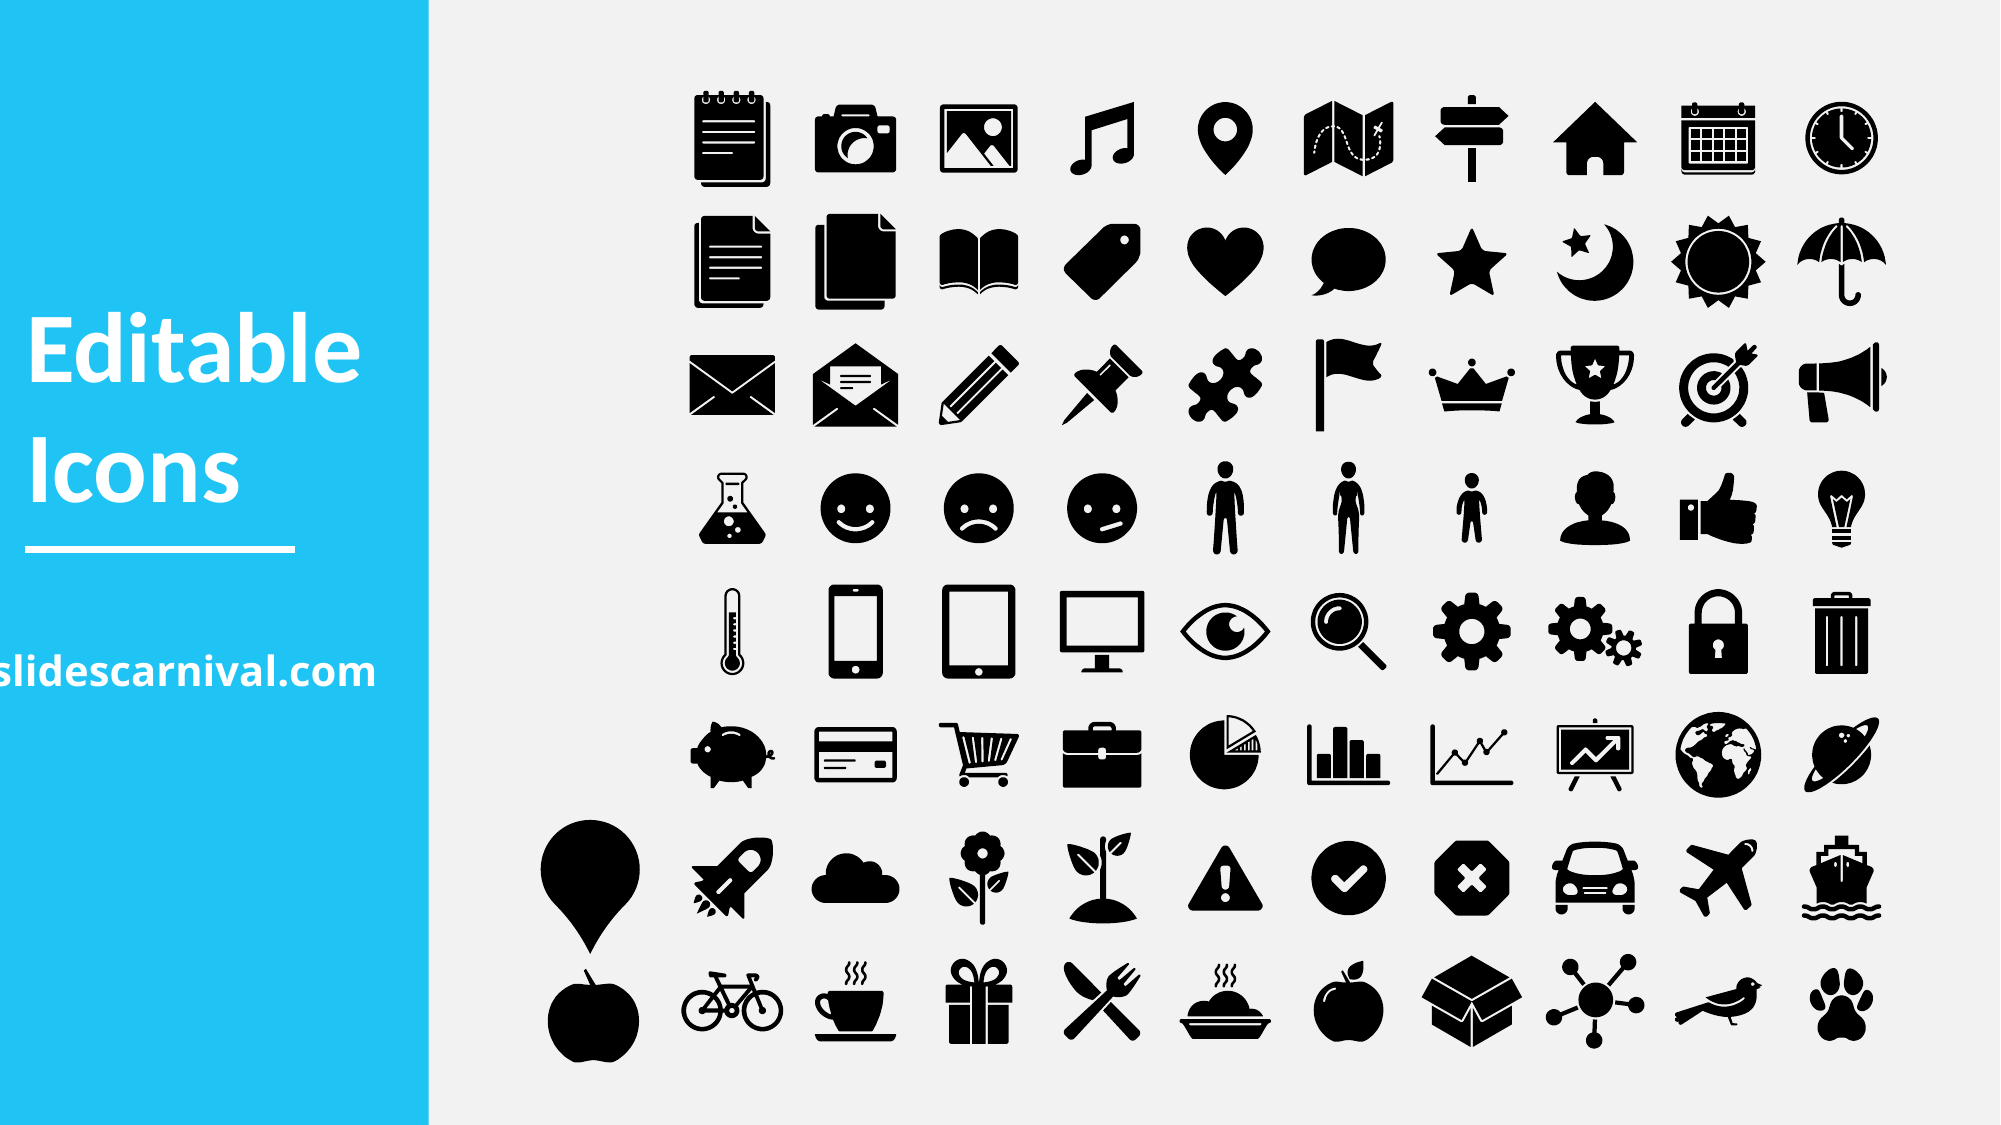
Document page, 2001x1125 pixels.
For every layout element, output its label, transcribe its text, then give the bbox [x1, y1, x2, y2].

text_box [812, 343, 899, 427]
text_box [539, 818, 641, 957]
text_box [1675, 977, 1762, 1026]
text_box [1679, 839, 1757, 917]
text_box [1206, 461, 1244, 555]
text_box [1552, 841, 1639, 915]
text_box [815, 213, 896, 310]
text_box [1434, 840, 1510, 916]
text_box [1456, 473, 1488, 543]
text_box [694, 215, 771, 308]
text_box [1671, 215, 1766, 308]
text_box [1310, 592, 1387, 671]
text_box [1430, 724, 1514, 786]
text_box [1061, 344, 1143, 426]
text_box [681, 971, 784, 1032]
text_box slidescarnival.com [0, 637, 393, 703]
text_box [1059, 590, 1145, 673]
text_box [1435, 95, 1509, 182]
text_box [1548, 596, 1642, 667]
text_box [1681, 102, 1756, 175]
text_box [939, 229, 1019, 295]
text_box [943, 473, 1014, 544]
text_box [938, 722, 1019, 787]
text_box [1067, 473, 1138, 544]
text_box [1545, 954, 1645, 1049]
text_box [1307, 724, 1391, 786]
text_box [939, 104, 1018, 173]
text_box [1797, 217, 1886, 307]
text_box [1675, 711, 1762, 798]
text_box [1433, 592, 1511, 671]
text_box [694, 90, 771, 187]
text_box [1303, 100, 1394, 177]
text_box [1332, 461, 1365, 554]
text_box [1179, 963, 1272, 1039]
text_box [1187, 227, 1264, 297]
text_box [811, 853, 900, 903]
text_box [1556, 345, 1635, 425]
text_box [699, 472, 766, 544]
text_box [1063, 962, 1141, 1041]
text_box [814, 961, 897, 1042]
text_box [820, 473, 891, 544]
text_box [1188, 348, 1263, 422]
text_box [1421, 955, 1523, 1047]
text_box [1817, 470, 1866, 548]
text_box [1679, 472, 1757, 544]
text_box [546, 967, 641, 1064]
text_box [1311, 228, 1386, 296]
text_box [1189, 715, 1261, 790]
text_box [1812, 591, 1871, 674]
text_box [689, 355, 775, 415]
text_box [1067, 832, 1137, 924]
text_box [1801, 835, 1882, 921]
text_box [1688, 589, 1748, 674]
text_box [1311, 840, 1386, 916]
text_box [814, 727, 897, 783]
text_box [942, 584, 1016, 679]
text_box [1560, 471, 1631, 546]
text_box [0, 0, 430, 1125]
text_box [1805, 101, 1878, 175]
text_box [1197, 102, 1253, 175]
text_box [691, 837, 773, 919]
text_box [1556, 224, 1634, 301]
text_box Editable Icons [11, 274, 379, 530]
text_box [1804, 717, 1880, 793]
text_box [1062, 721, 1142, 788]
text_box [814, 104, 897, 173]
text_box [1809, 968, 1874, 1041]
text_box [949, 831, 1009, 925]
text_box [828, 584, 883, 679]
text_box [690, 721, 776, 789]
text_box [1553, 101, 1638, 176]
text_box [1437, 228, 1507, 295]
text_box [1428, 358, 1515, 412]
text_box [1070, 101, 1134, 176]
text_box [1180, 602, 1271, 661]
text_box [1315, 338, 1382, 432]
text_box [1063, 223, 1141, 300]
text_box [938, 345, 1019, 425]
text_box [1313, 960, 1384, 1042]
text_box [1188, 845, 1263, 911]
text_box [945, 958, 1013, 1044]
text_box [1556, 718, 1634, 792]
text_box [1679, 343, 1758, 427]
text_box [720, 588, 745, 676]
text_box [1798, 342, 1887, 423]
